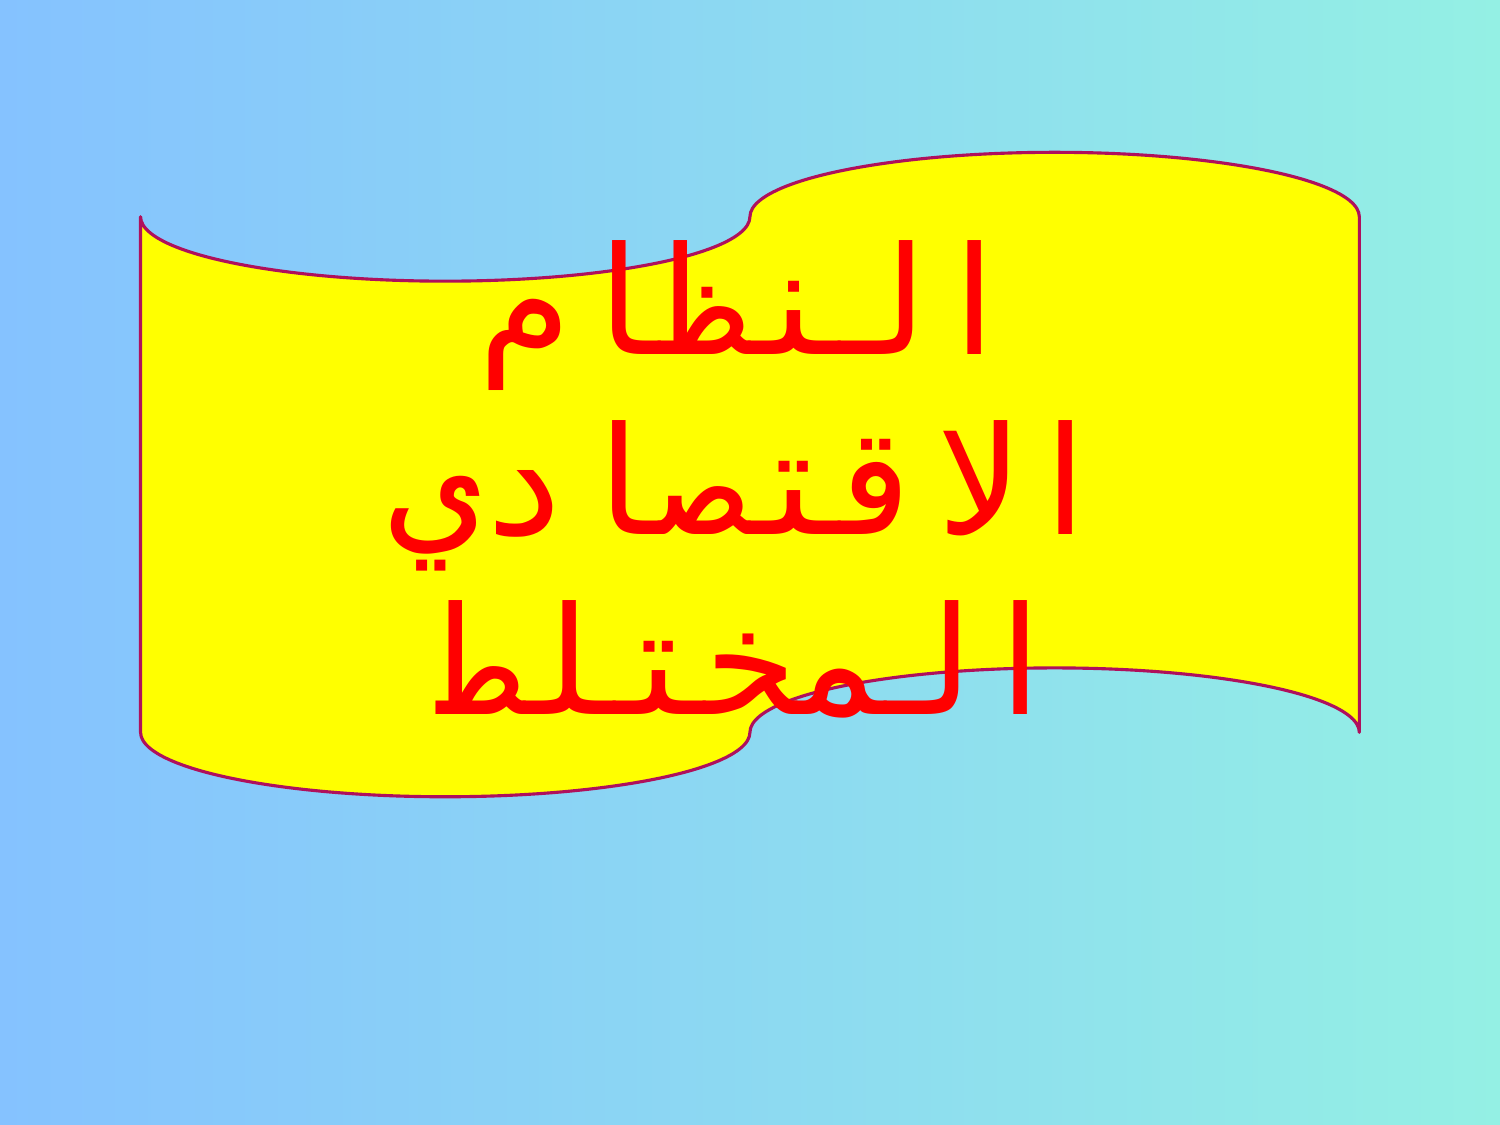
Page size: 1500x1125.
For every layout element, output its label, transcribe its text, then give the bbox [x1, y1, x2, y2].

text_box النظام الاقتصادي المختلط [138, 150, 1361, 799]
